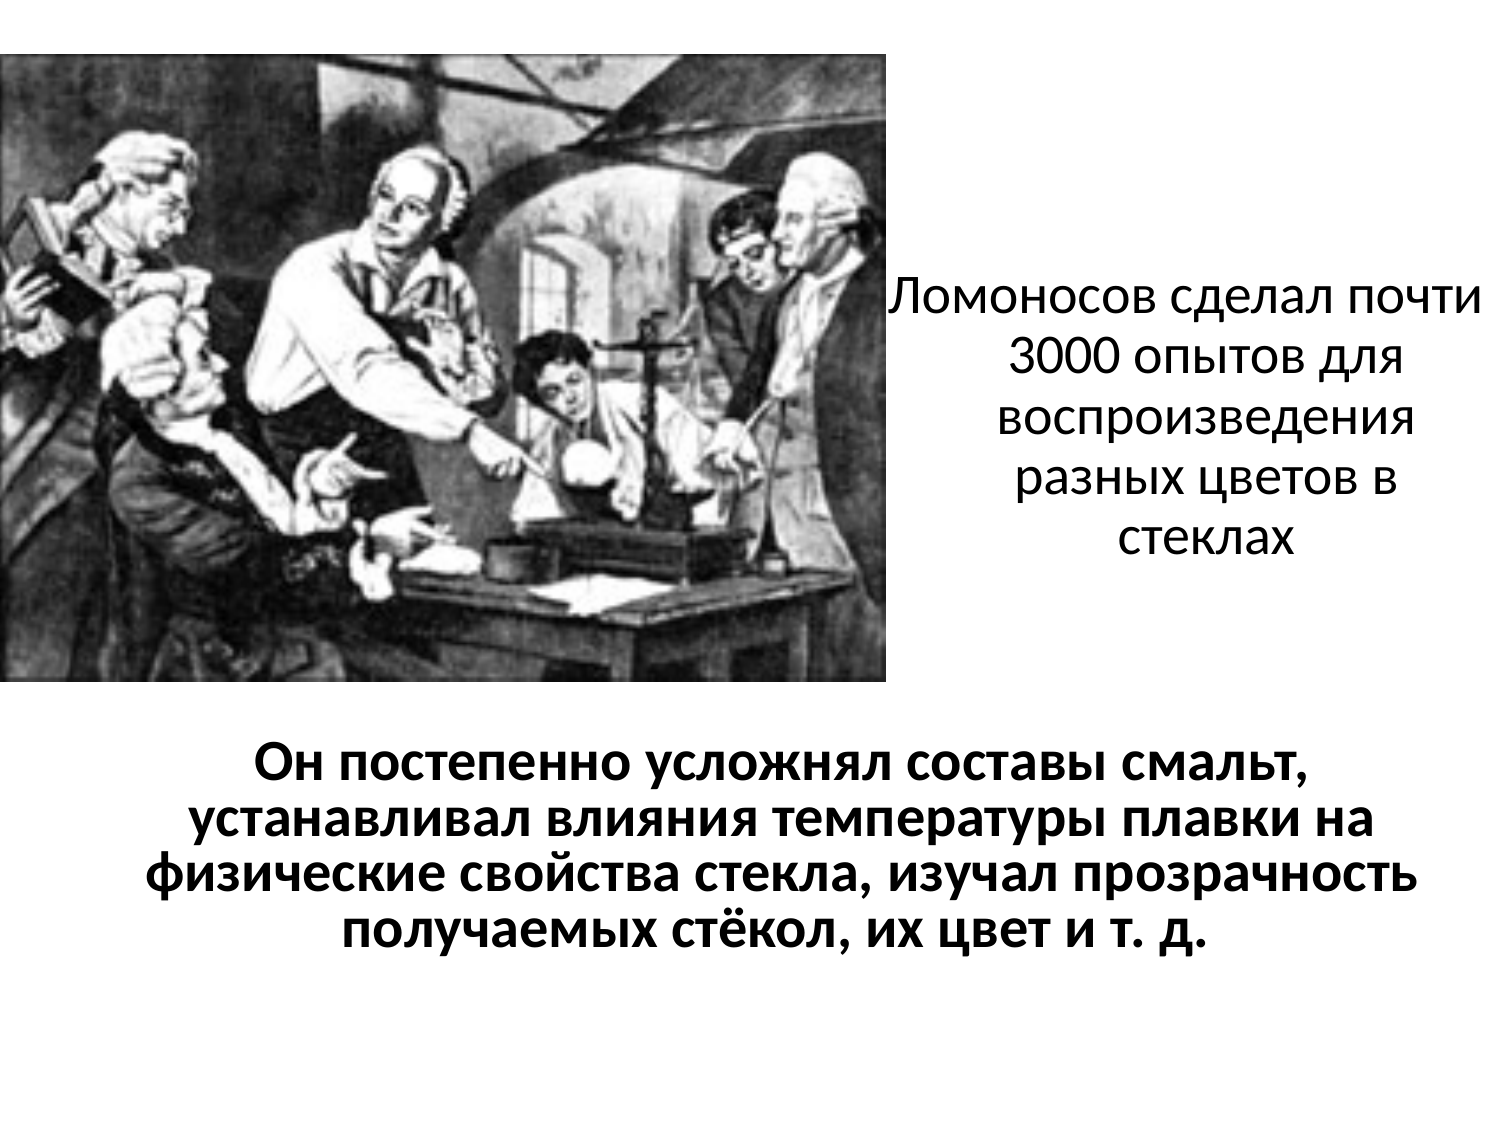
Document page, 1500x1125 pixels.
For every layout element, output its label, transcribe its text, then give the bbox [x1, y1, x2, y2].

list Ломоносов сделал почти 3000 опытов для воспроизведения разных цветов в стеклах [890, 257, 1500, 577]
picture [0, 54, 887, 682]
text_box Он постепенно усложнял составы смальт, устанавливал влияния температуры плавки на физические свойства стекла, изучал прозрачность получаемых стёкол, их цвет и т. д. [105, 727, 1459, 1066]
